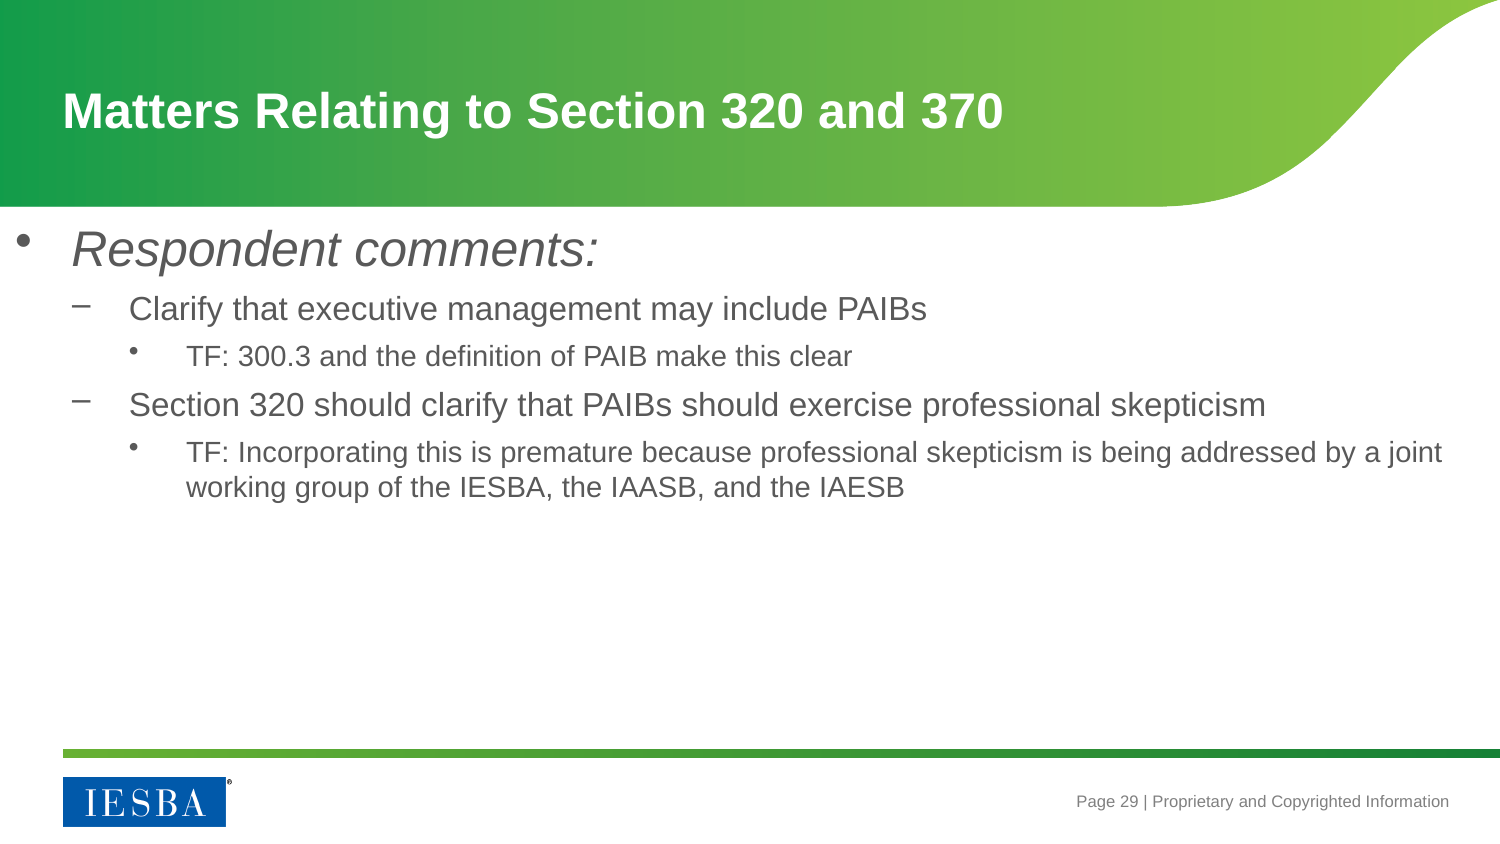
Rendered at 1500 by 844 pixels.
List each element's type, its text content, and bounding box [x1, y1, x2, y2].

picture [63, 777, 232, 827]
title Matters Relating to Section 320 and 370 [62, 75, 1300, 142]
picture [0, 0, 1500, 207]
list Respondent comments: Clarify that executive management may include PAIBs TF: 300.3 and the definition of PAIB make this clear Section 320 should clarify that PAIBs should exercise professional skepticism TF: Incorporating this is premature because professional skepticism is being addressed by a joint working group of the IESBA, the IAASB, and the IAESB [0, 209, 1500, 747]
